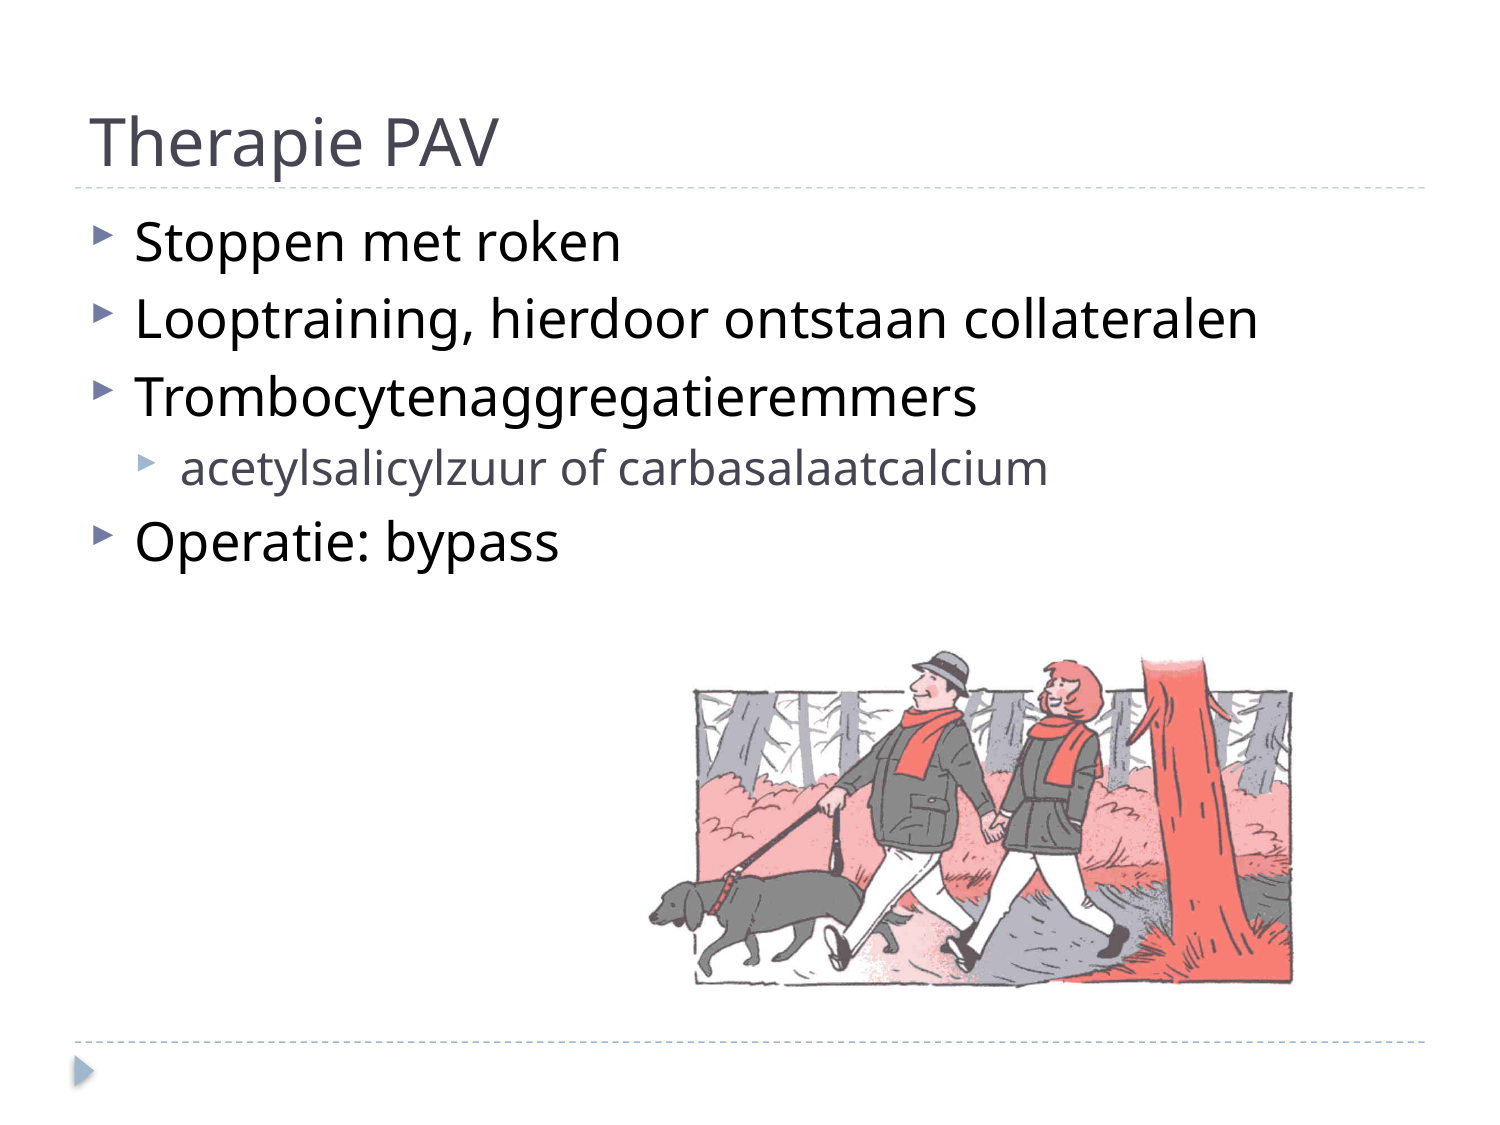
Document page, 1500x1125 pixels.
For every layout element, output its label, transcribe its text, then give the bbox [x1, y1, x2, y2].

list Stoppen met roken Looptraining, hierdoor ontstaan collateralen Trombocytenaggregatieremmers acetylsalicylzuur of carbasalaatcalcium Operatie: bypass [75, 200, 1425, 1006]
title Therapie PAV [75, 24, 1425, 188]
picture [643, 644, 1294, 996]
